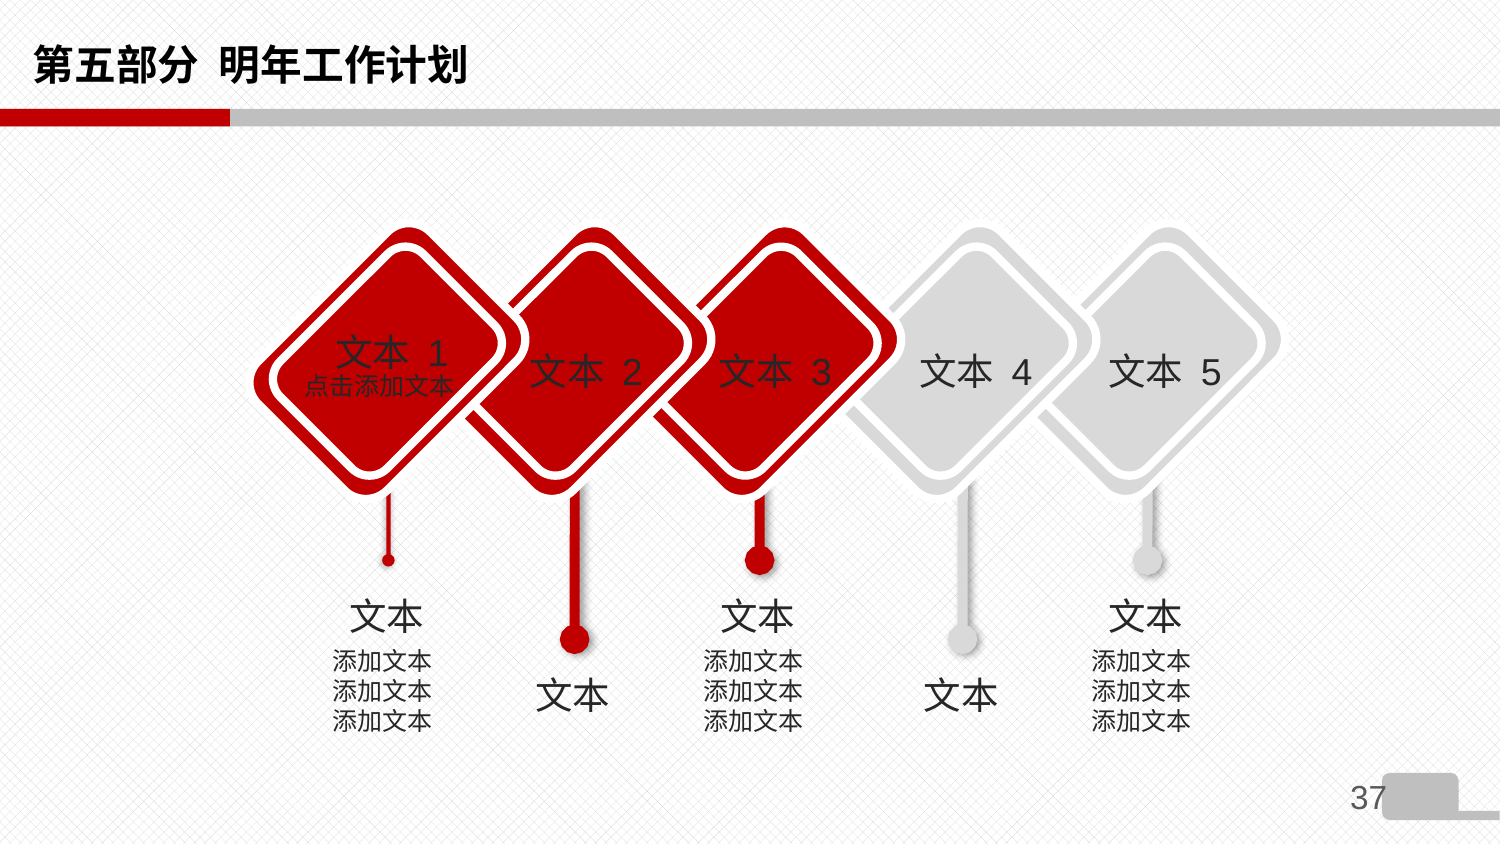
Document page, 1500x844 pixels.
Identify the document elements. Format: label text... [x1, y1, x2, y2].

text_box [886, 269, 1081, 727]
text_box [641, 269, 886, 746]
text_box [1025, 269, 1270, 746]
title 第五部分 明年工作计划 [17, 35, 1368, 93]
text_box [265, 269, 510, 746]
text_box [510, 269, 696, 727]
